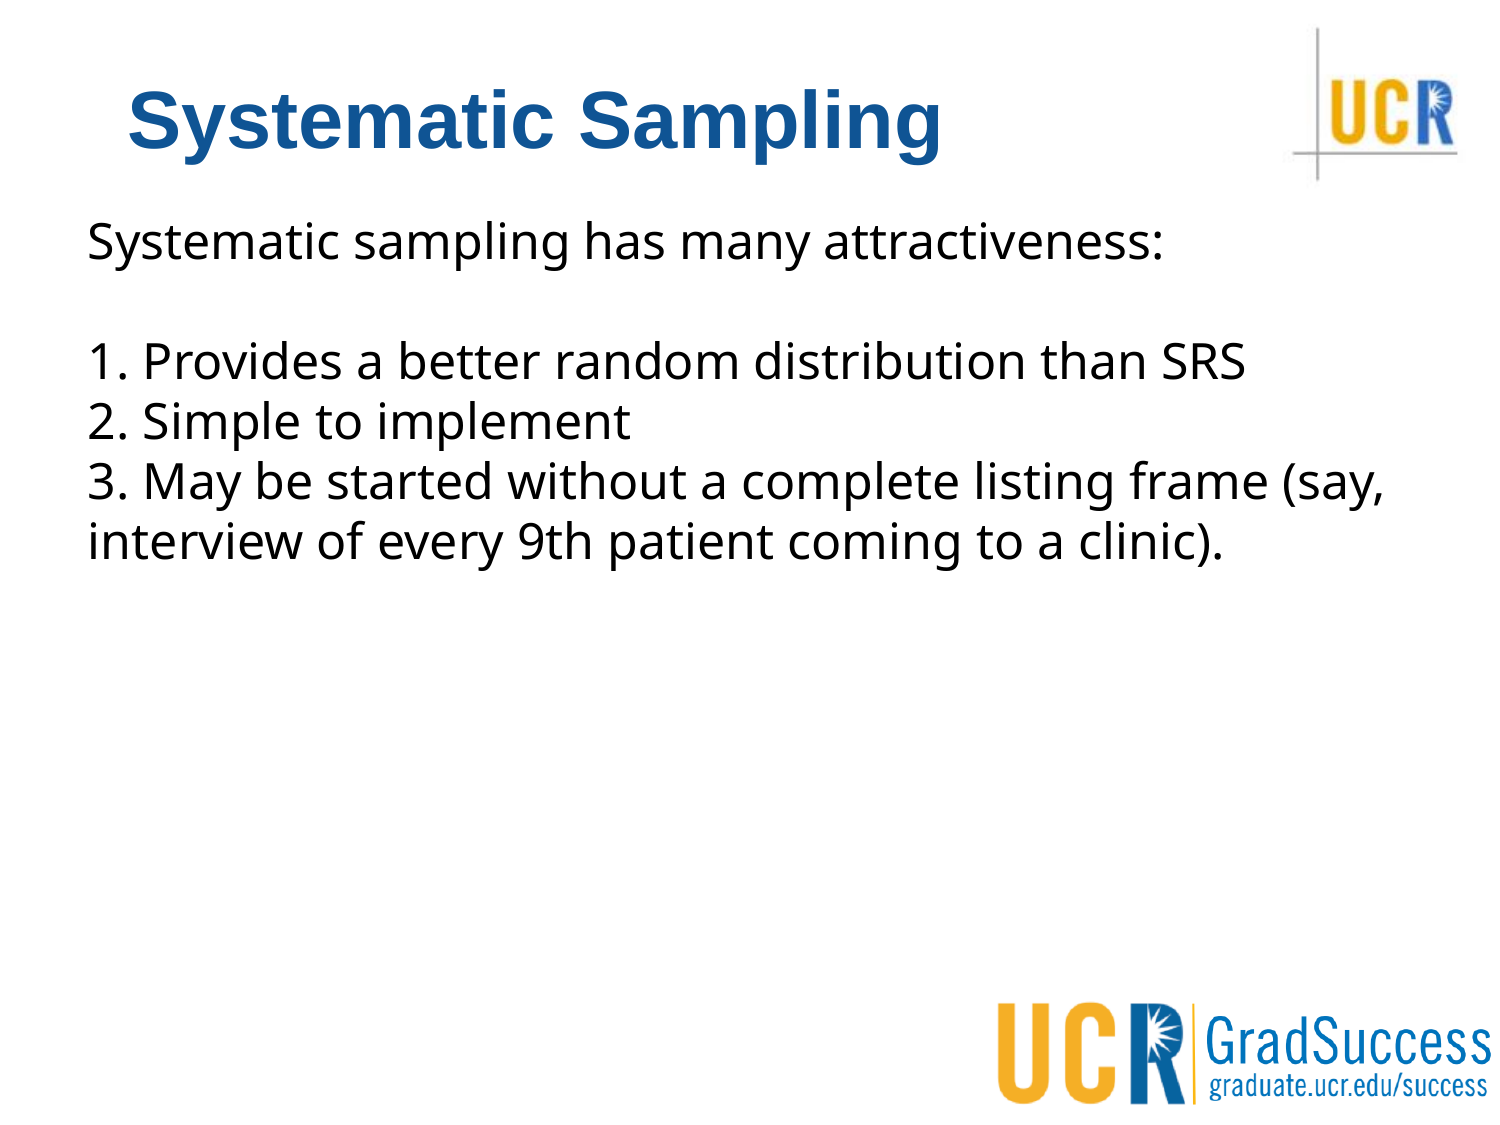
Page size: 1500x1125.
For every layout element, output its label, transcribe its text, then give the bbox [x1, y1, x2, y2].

picture [1282, 0, 1500, 196]
title Systematic Sampling [112, 13, 1388, 172]
text_box Systematic sampling has many attractiveness: 1. Provides a better random distribution than SRS 2. Simple to implement 3. May be started without a complete listing frame (say, interview of every 9th patient coming to a clinic). [73, 201, 1470, 577]
